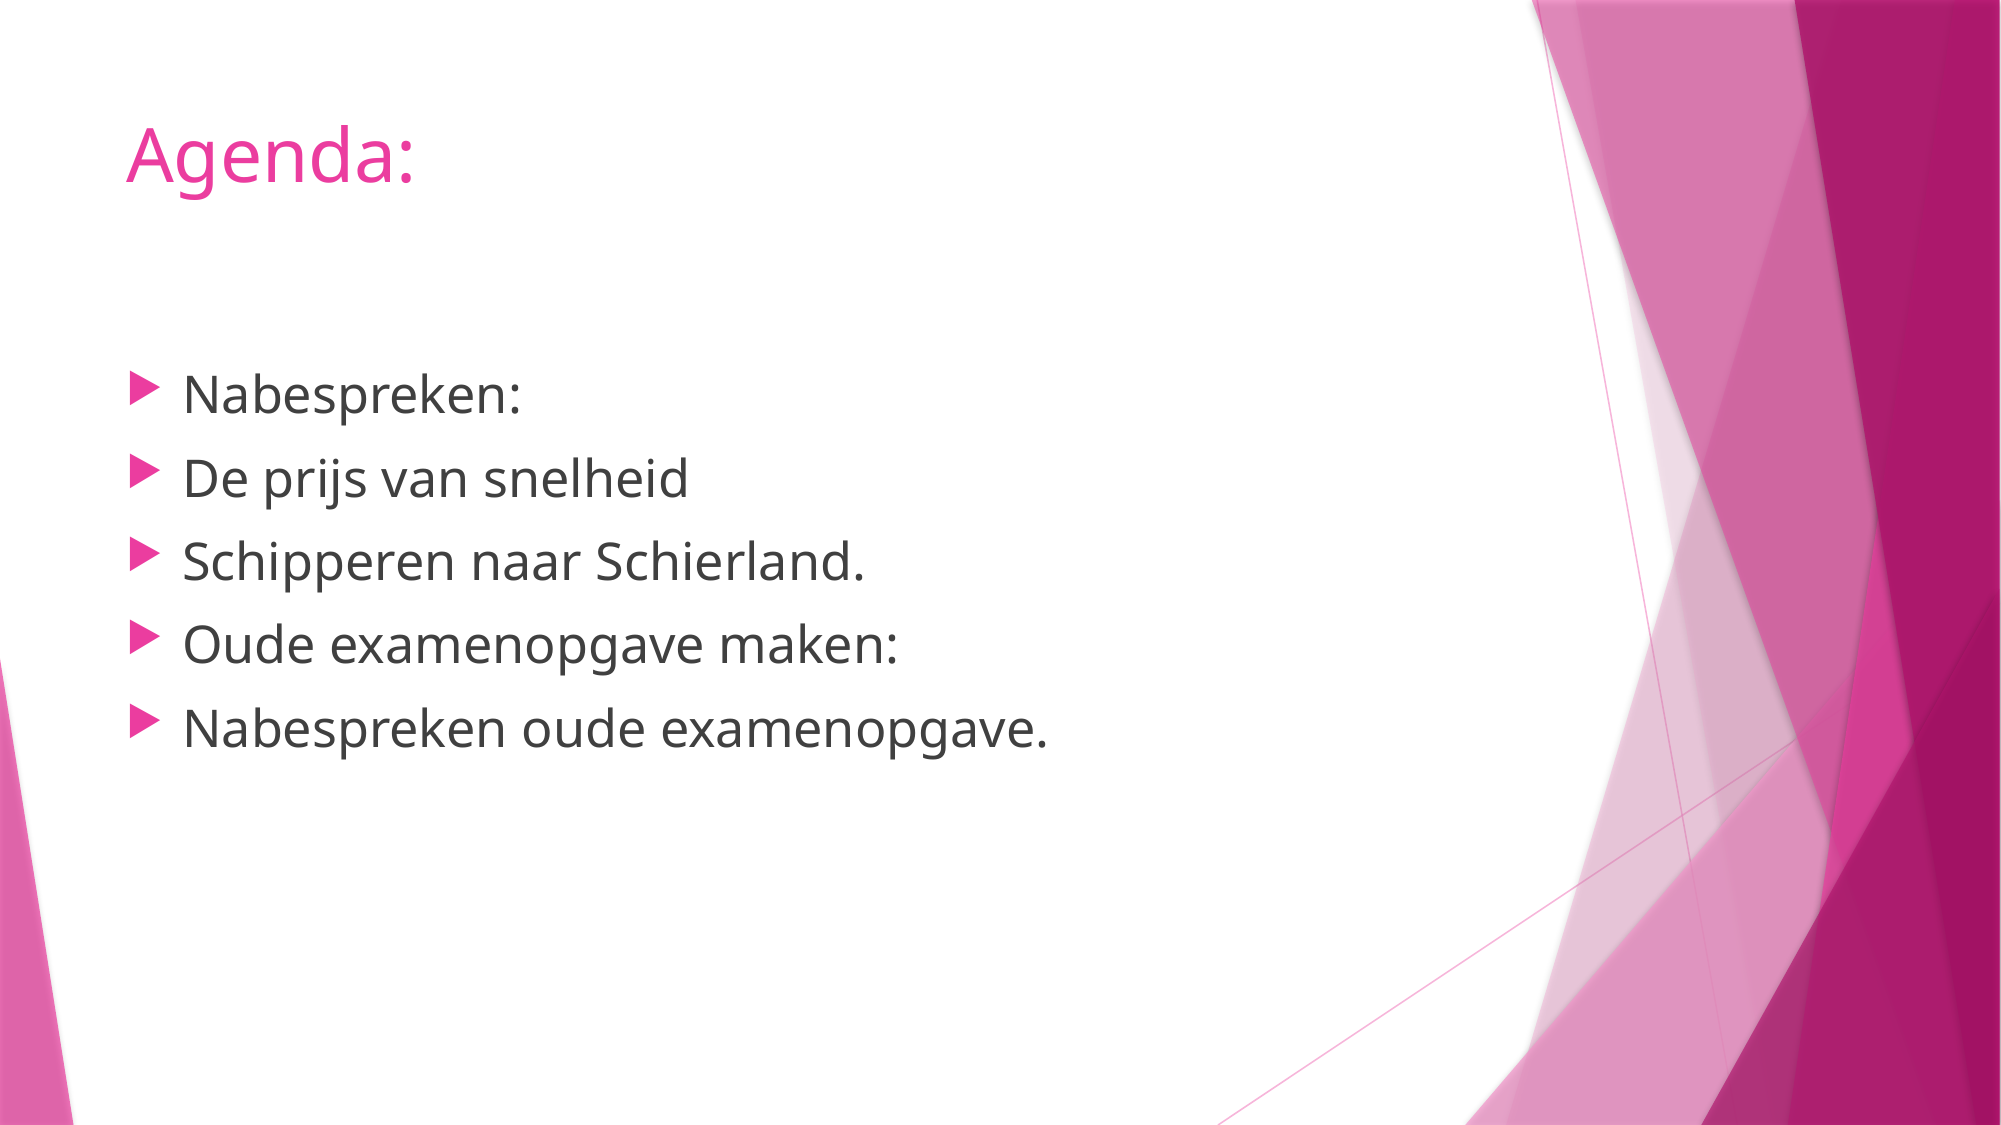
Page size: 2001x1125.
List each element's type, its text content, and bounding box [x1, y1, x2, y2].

title Agenda: [111, 99, 1522, 317]
list Nabespreken: De prijs van snelheid Schipperen naar Schierland. Oude examenopgave maken: Nabespreken oude examenopgave. [111, 354, 1522, 992]
